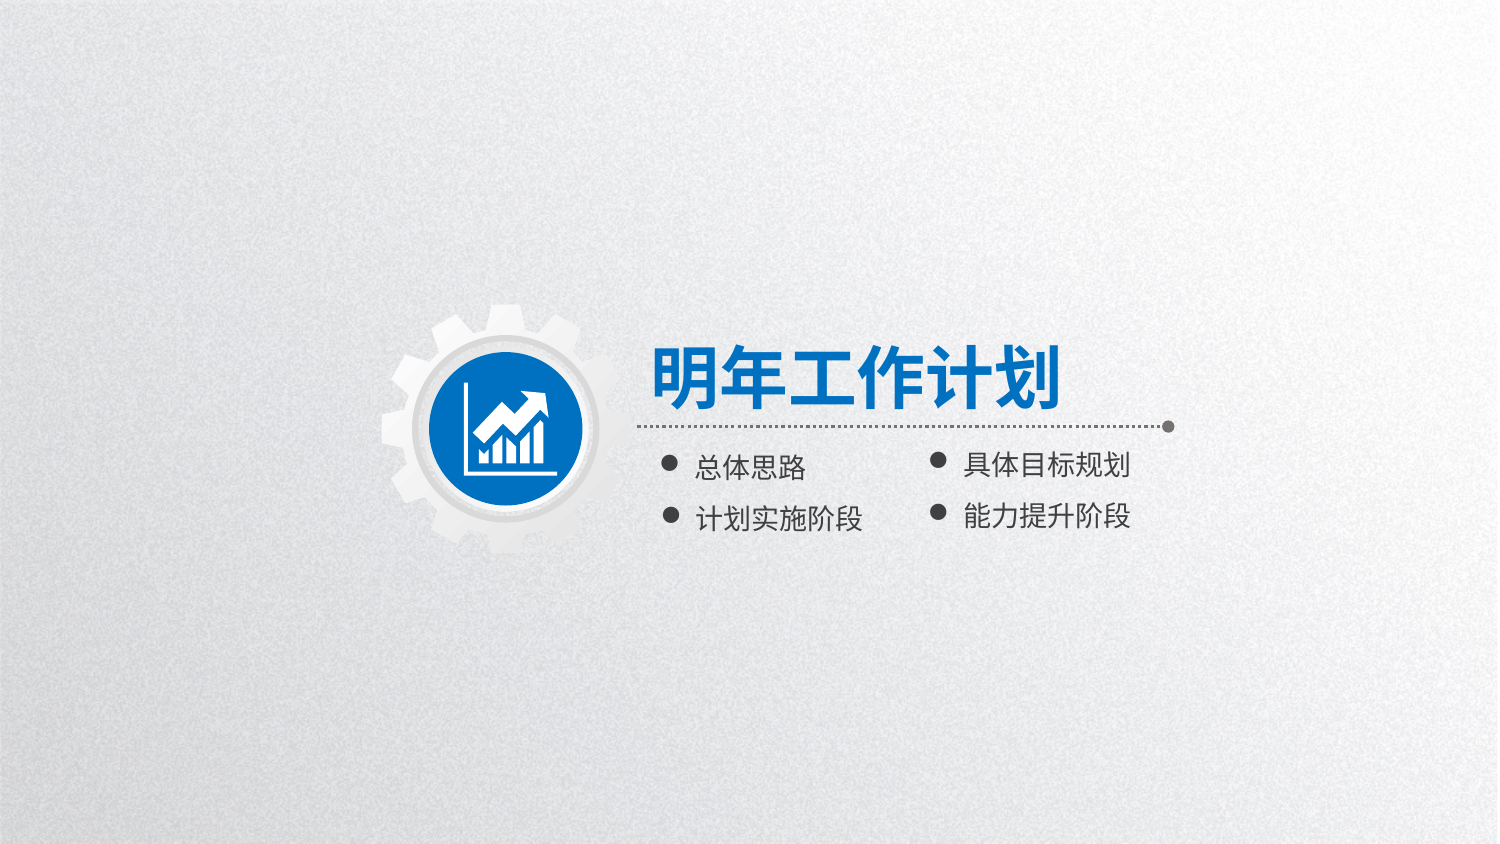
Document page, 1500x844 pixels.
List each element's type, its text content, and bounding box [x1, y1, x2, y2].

text_box 具体目标规划 [916, 441, 1143, 487]
text_box 计划实施阶段 [649, 495, 876, 541]
text_box 能力提升阶段 [916, 493, 1143, 539]
text_box 明年工作计划 [639, 329, 1075, 423]
picture [0, 0, 1498, 844]
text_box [381, 304, 630, 553]
text_box 总体思路 [647, 444, 818, 490]
